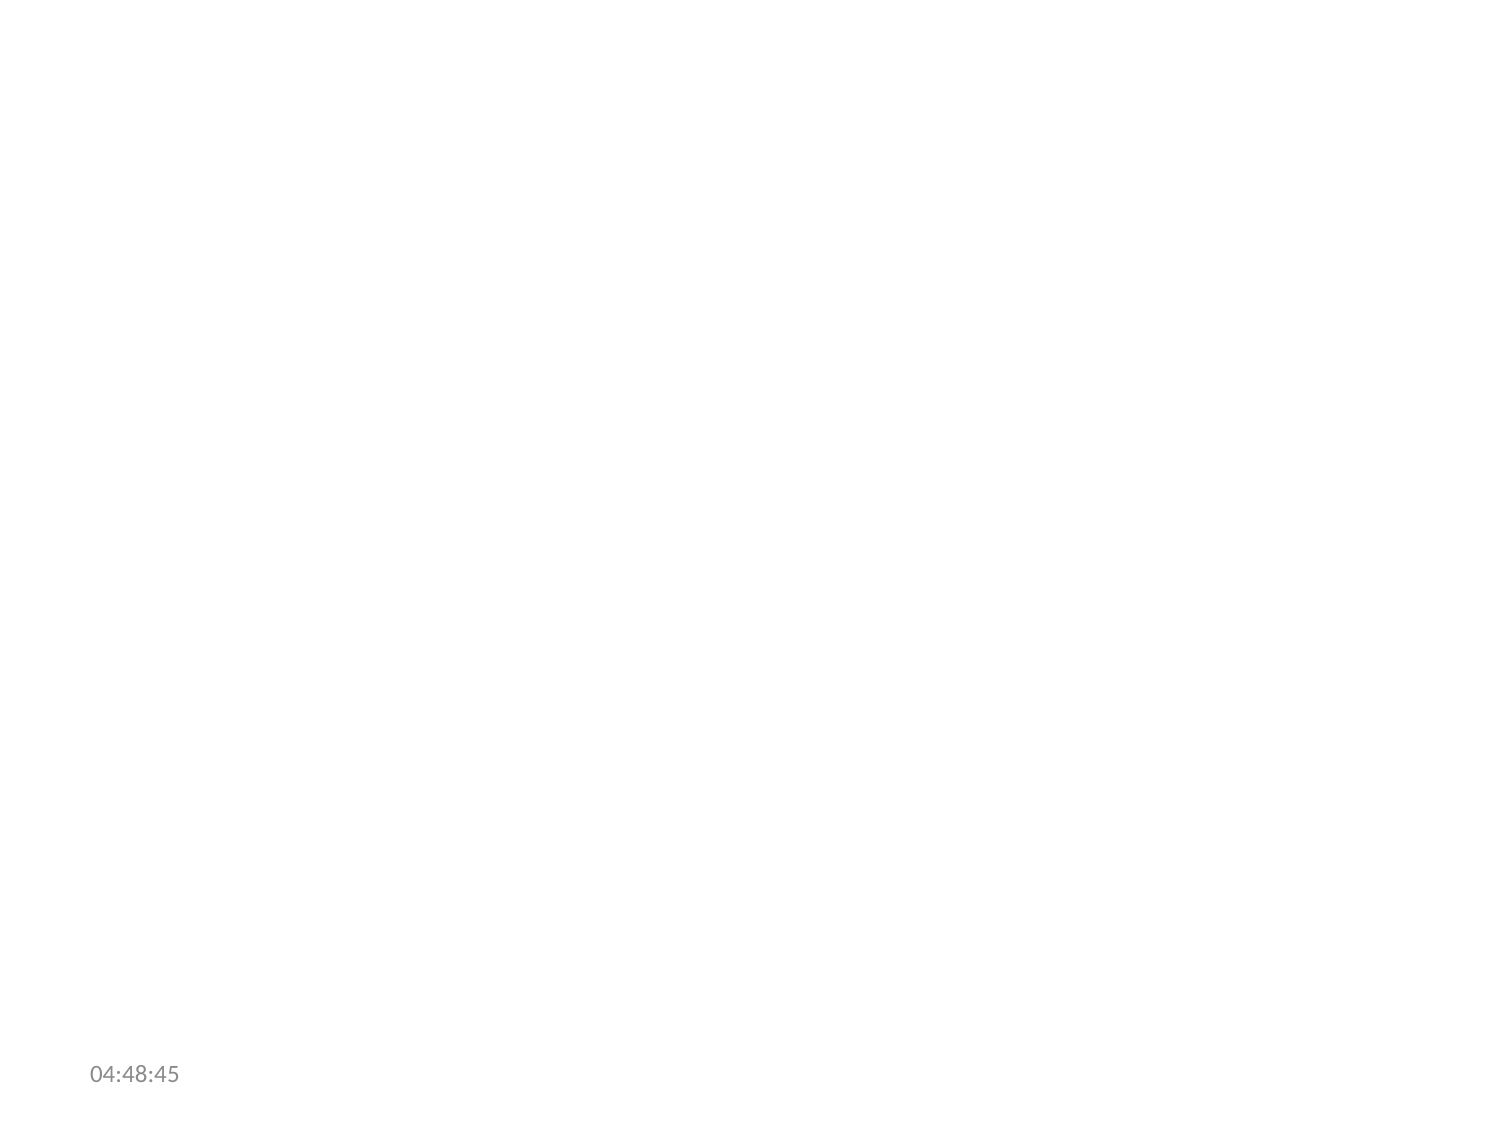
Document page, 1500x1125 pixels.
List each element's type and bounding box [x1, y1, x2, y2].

slide_number [75, 1042, 425, 1103]
